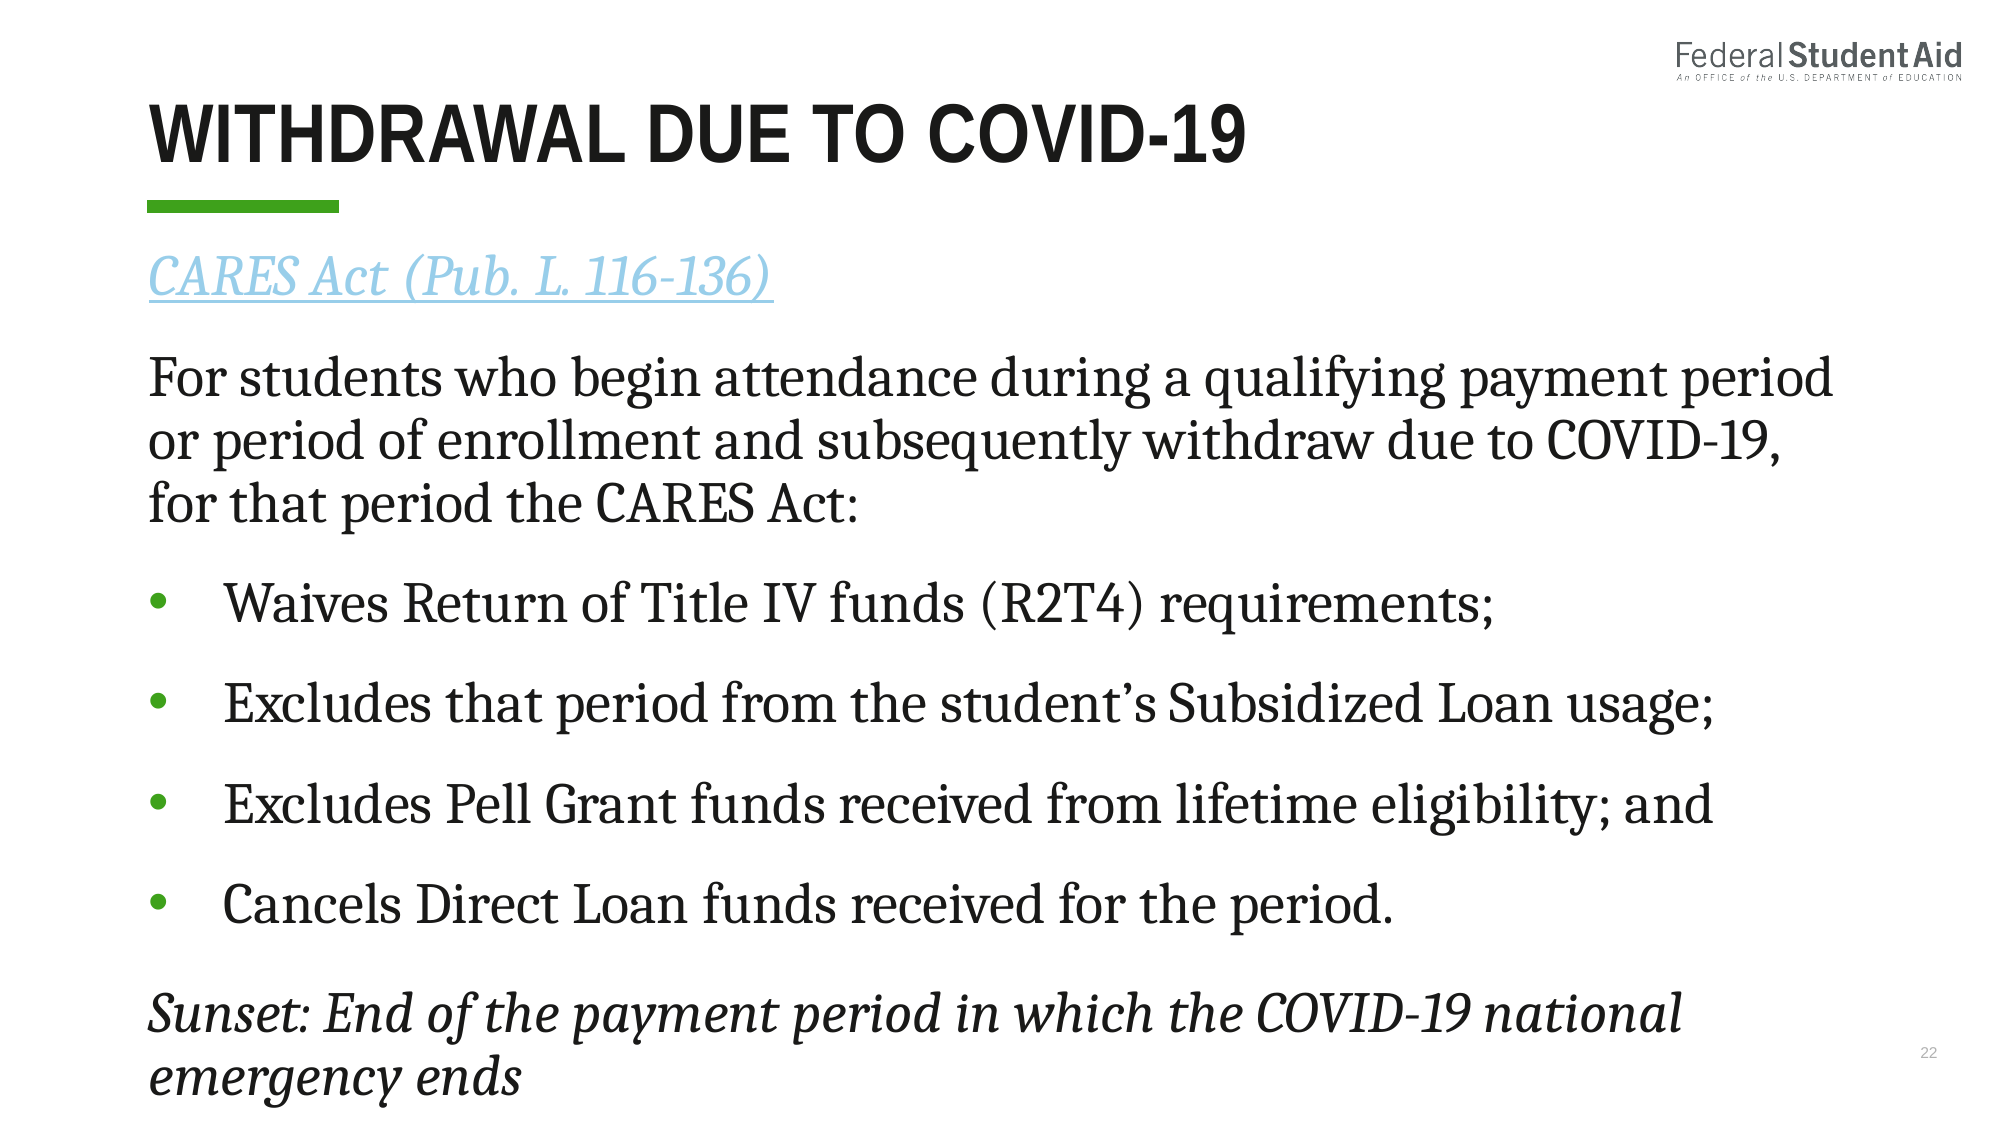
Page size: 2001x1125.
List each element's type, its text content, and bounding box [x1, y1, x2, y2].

slide_number 22 [1920, 1042, 1986, 1094]
picture [1651, 16, 1986, 106]
list CARES Act (Pub. L. 116-136) For students who begin attendance during a qualifying payment period or period of enrollment and subsequently withdraw due to COVID-19, for that period the CARES Act: Waives Return of Title IV funds (R2T4) requirements; Excludes that period from the student’s Subsidized Loan usage; Excludes Pell Grant funds received from lifetime eligibility; and Cancels Direct Loan funds received for the period. Sunset: End of the payment period in which the COVID-19 national emergency ends [133, 237, 1867, 1026]
title Withdrawal due to covid-19 [149, 57, 1606, 189]
